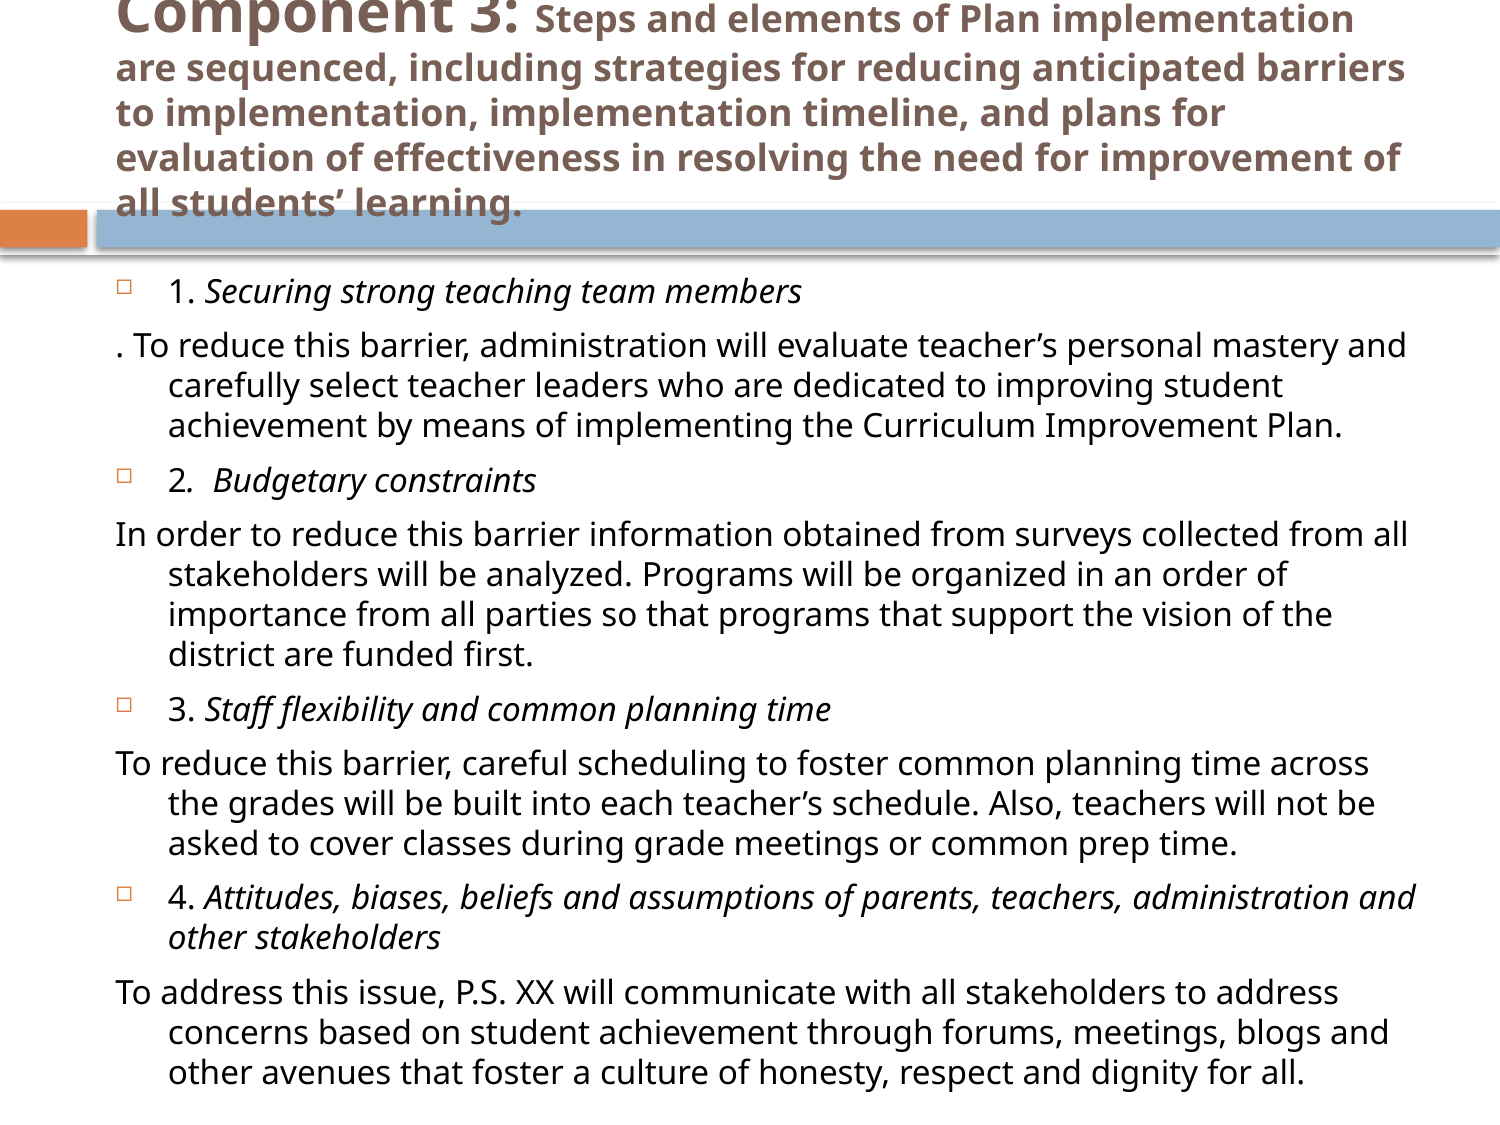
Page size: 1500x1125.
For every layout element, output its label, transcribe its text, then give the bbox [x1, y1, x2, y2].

list 1. Securing strong teaching team members . To reduce this barrier, administration will evaluate teacher’s personal mastery and carefully select teacher leaders who are dedicated to improving student achievement by means of implementing the Curriculum Improvement Plan. 2. Budgetary constraints In order to reduce this barrier information obtained from surveys collected from all stakeholders will be analyzed. Programs will be organized in an order of importance from all parties so that programs that support the vision of the district are funded first. 3. Staff flexibility and common planning time To reduce this barrier, careful scheduling to foster common planning time across the grades will be built into each teacher’s schedule. Also, teachers will not be asked to cover classes during grade meetings or common prep time. 4. Attitudes, biases, beliefs and assumptions of parents, teachers, administration and other stakeholders To address this issue, P.S. XX will communicate with all stakeholders to address concerns based on student achievement through forums, meetings, blogs and other avenues that foster a culture of honesty, respect and dignity for all. [100, 262, 1438, 1063]
title Component 3: Steps and elements of Plan implementation are sequenced, including strategies for reducing anticipated barriers to implementation, implementation timeline, and plans for evaluation of effectiveness in resolving the need for improvement of all students’ learning. [100, 37, 1439, 201]
